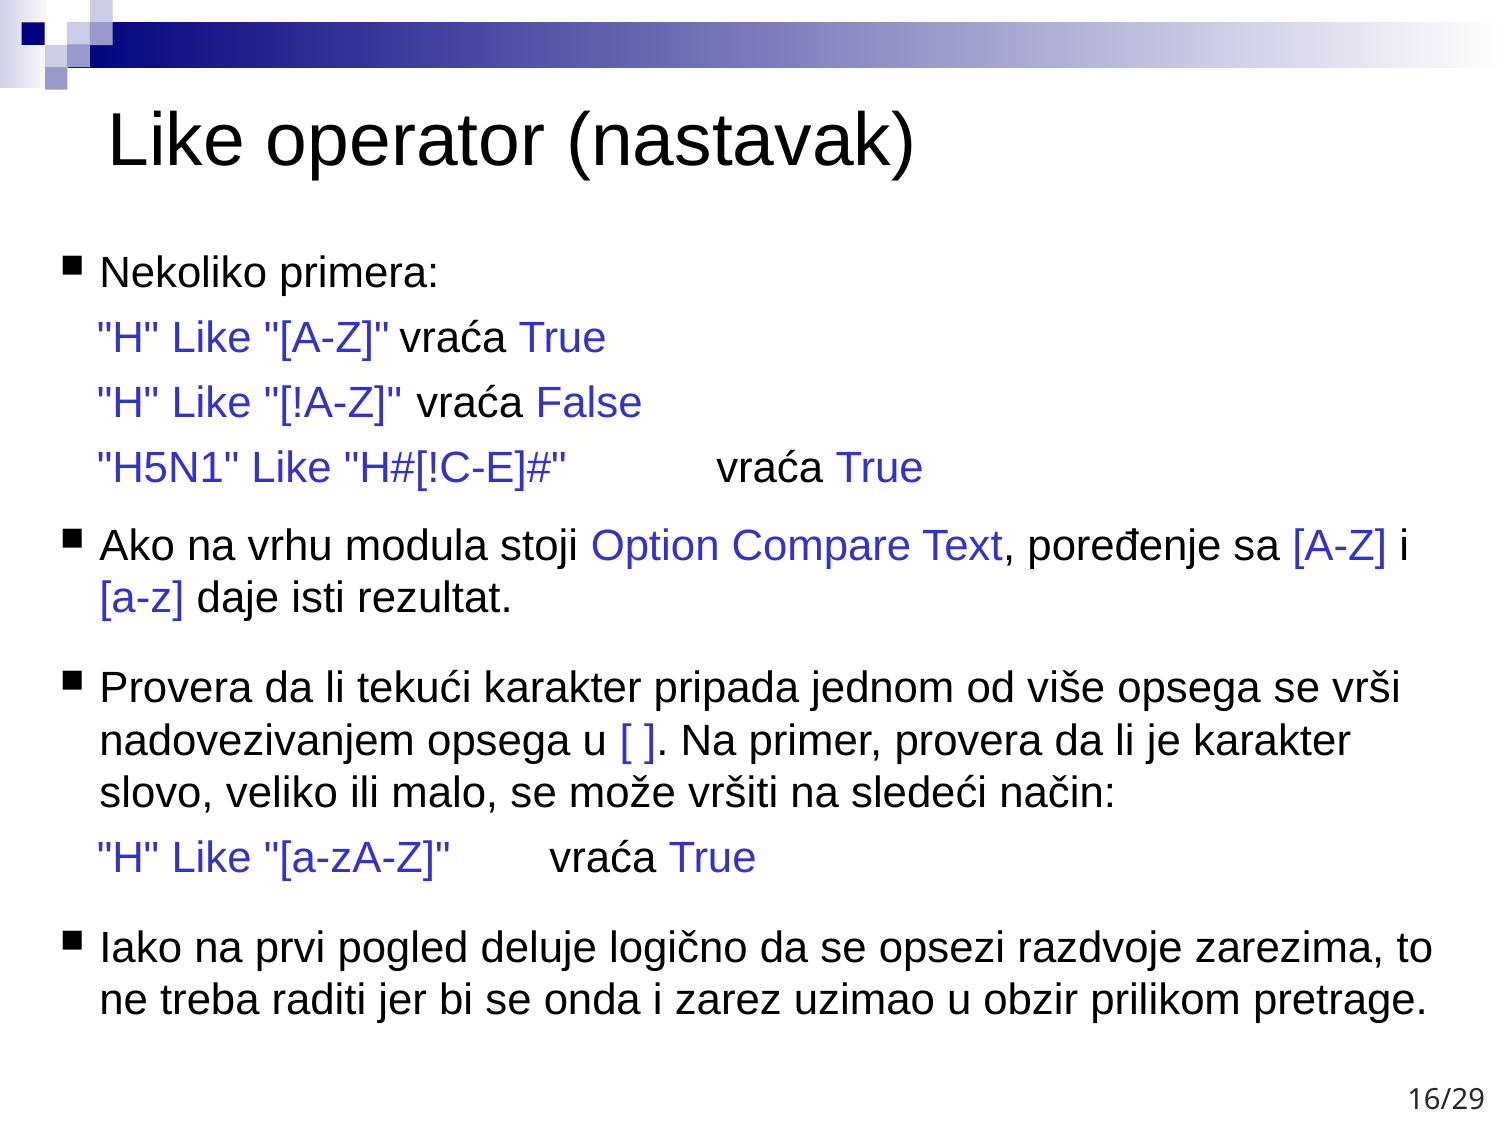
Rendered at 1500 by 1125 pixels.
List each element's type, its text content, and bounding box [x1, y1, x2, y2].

text_box 16/29 [1374, 1072, 1500, 1123]
list Nekoliko primera: "H" Like "[A-Z]" vraća True "H" Like "[!A-Z]" vraća False "H5N1" Like "H#[!C-E]#" vraća True Ako na vrhu modula stoji Option Compare Text, poređenje sa [A-Z] i [a-z] daje isti rezultat. Provera da li tekući karakter pripada jednom od više opsega se vrši nadovezivanjem opsega u [ ]. Na primer, provera da li je karakter slovo, veliko ili malo, se može vršiti na sledeći način: "H" Like "[a-zA-Z]" vraća True Iako na prvi pogled deluje logično da se opsezi razdvoje zarezima, to ne treba raditi jer bi se onda i zarez uzimao u obzir prilikom pretrage. [45, 236, 1454, 1036]
title Like operator (nastavak) [92, 75, 950, 197]
